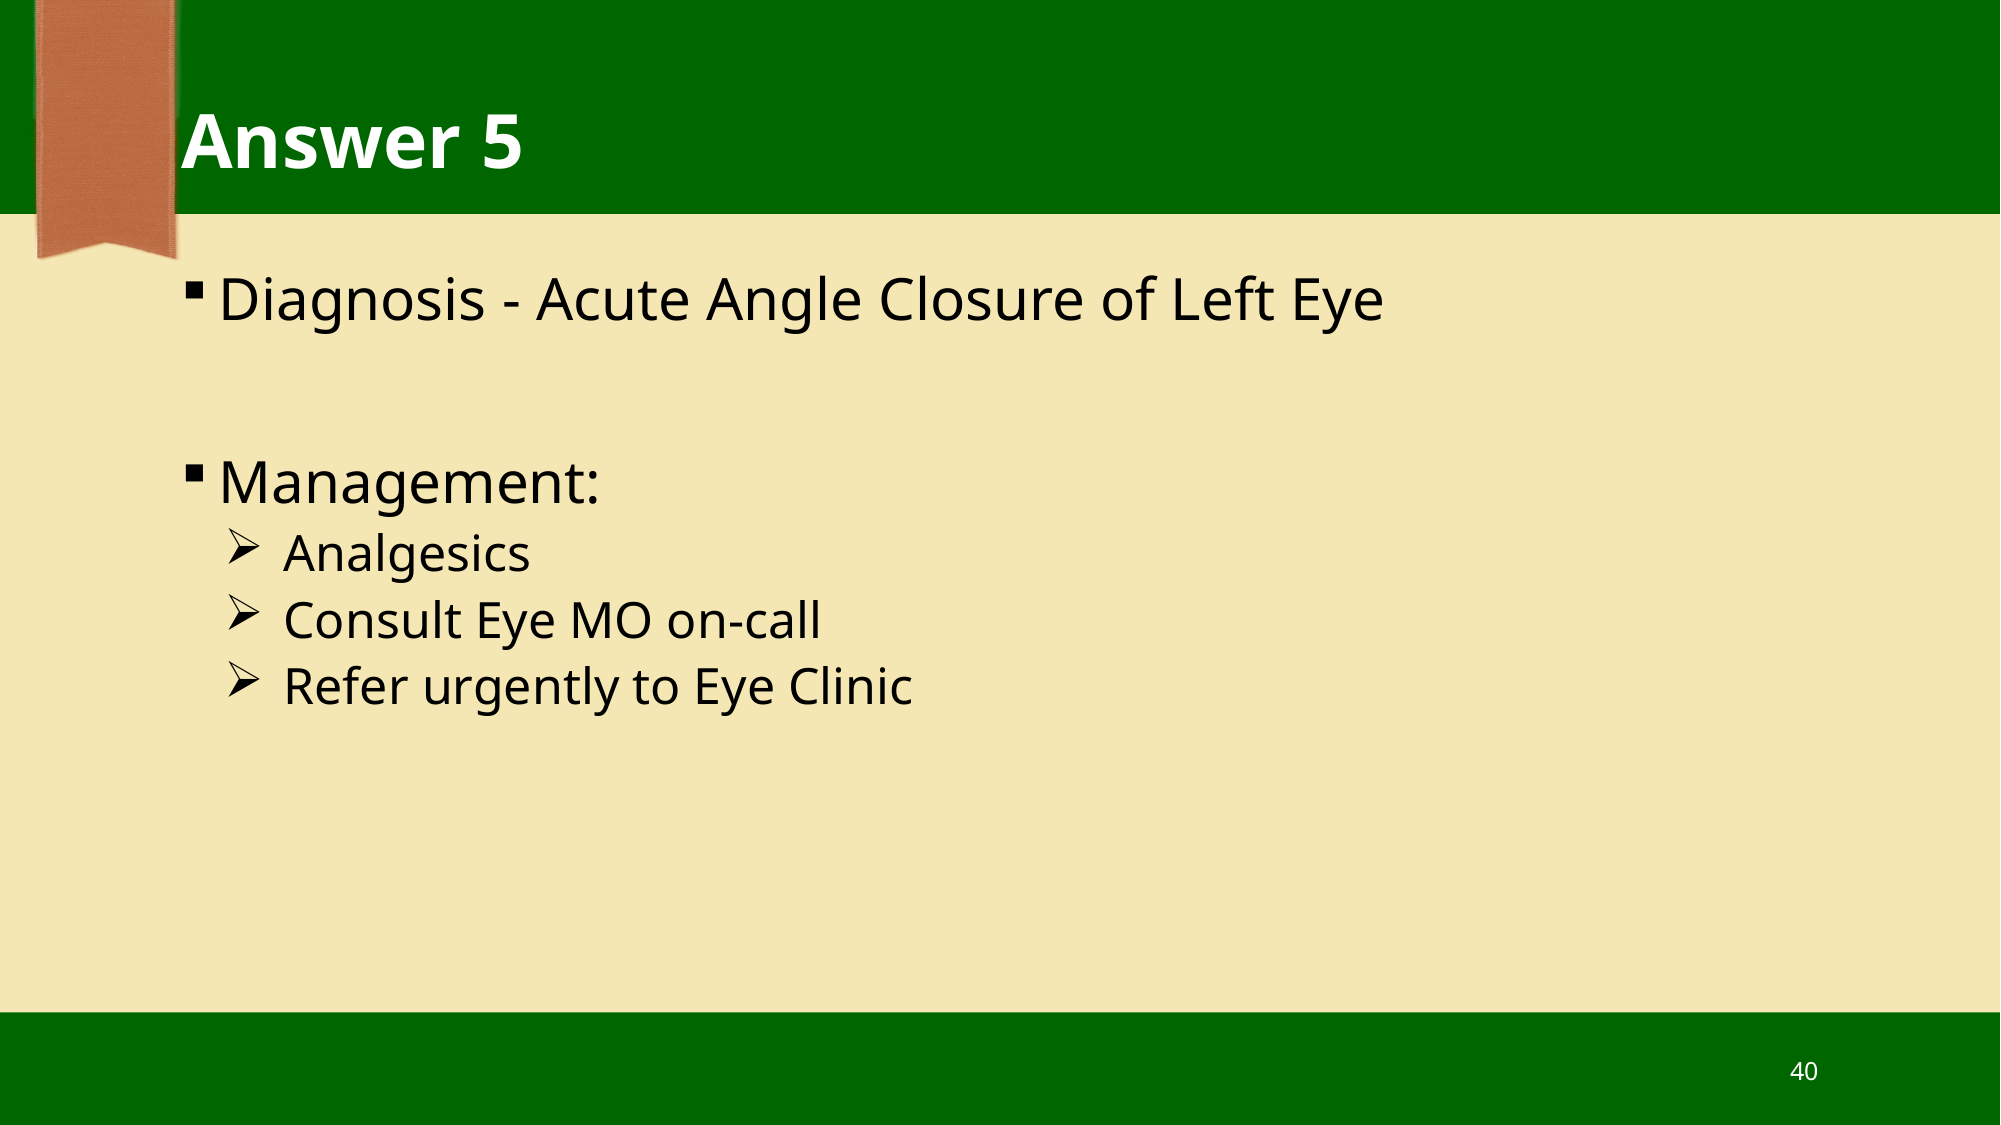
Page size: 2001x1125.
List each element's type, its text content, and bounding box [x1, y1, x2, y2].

slide_number 40 [1518, 1042, 1819, 1103]
title Answer 5 [181, 12, 1819, 193]
list Diagnosis - Acute Angle Closure of Left Eye Management: Analgesics Consult Eye MO on-call Refer urgently to Eye Clinic [181, 262, 1819, 1013]
